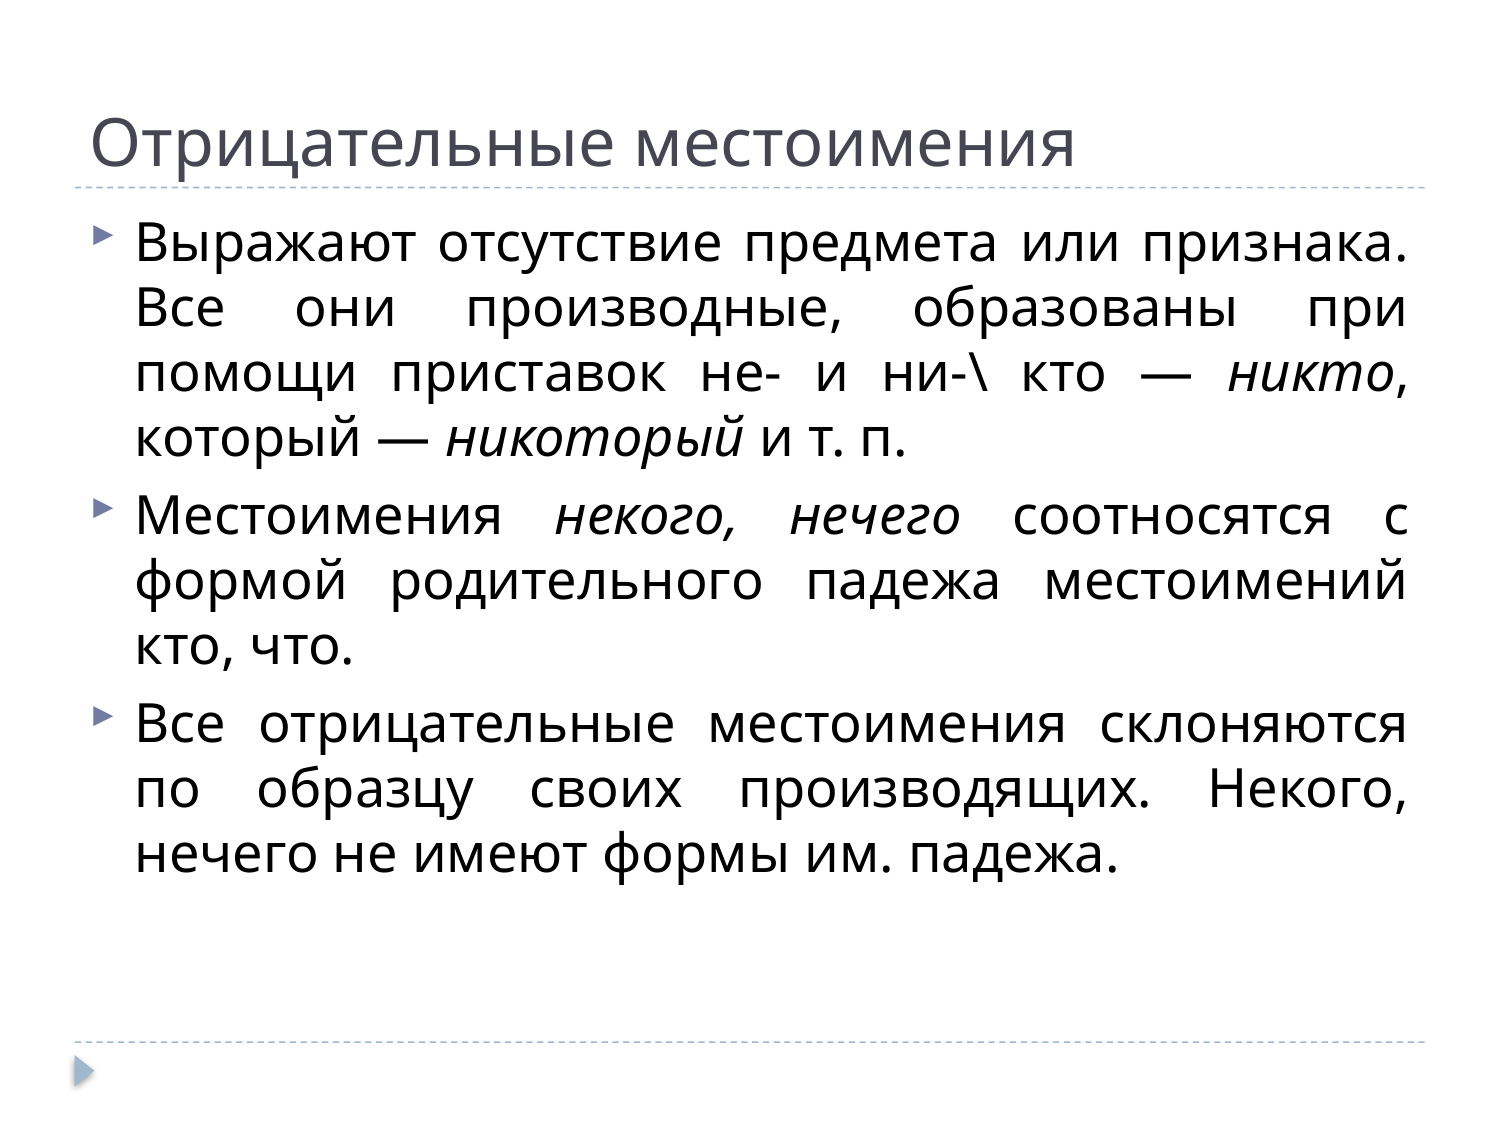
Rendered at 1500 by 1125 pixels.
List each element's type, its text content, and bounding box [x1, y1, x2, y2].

title Отрицательные местоимения [75, 24, 1425, 188]
list Выражают отсутствие предмета или признака. Все они производные, образованы при помощи приставок не- и ни-\ кто — никто, который — никоторый и т. п. Местоимения некого, нечего соотносятся с формой родительного падежа местоимений кто, что. Все отрицательные местоимения склоняются по образцу своих производящих. Некого, нечего не имеют формы им. падежа. [75, 200, 1425, 1010]
